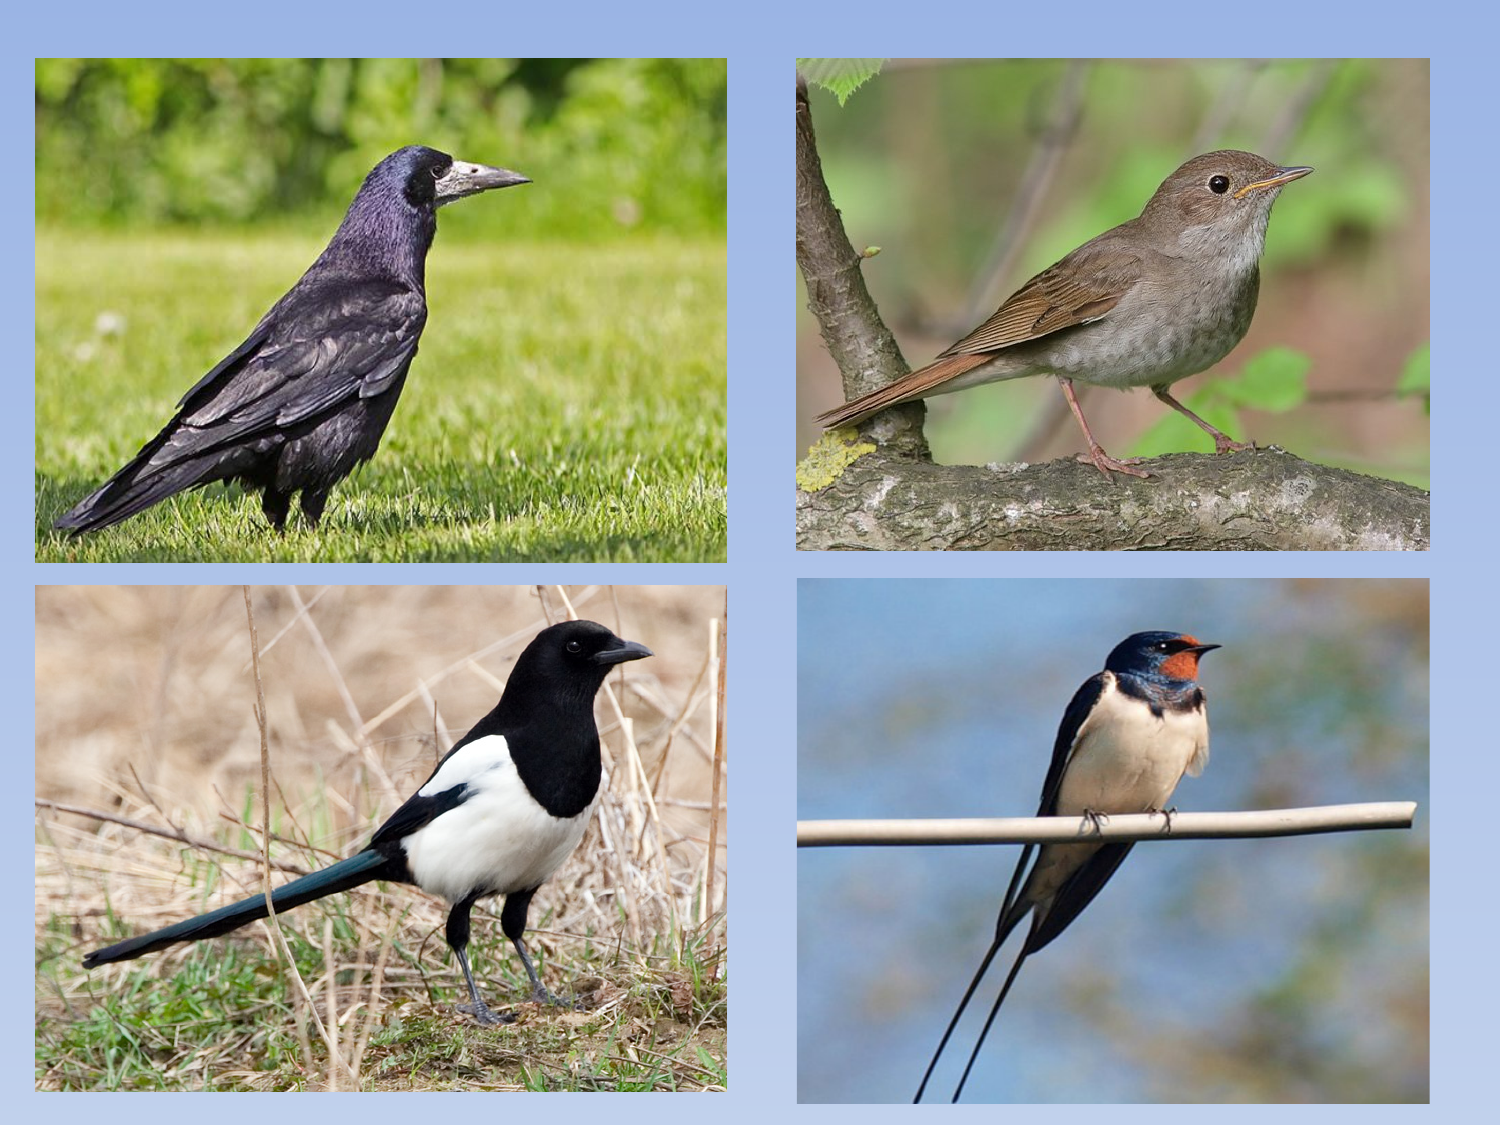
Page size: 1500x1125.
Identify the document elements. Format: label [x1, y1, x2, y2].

picture [34, 58, 727, 563]
picture [796, 577, 1430, 1104]
picture [796, 58, 1430, 551]
picture [34, 585, 727, 1092]
